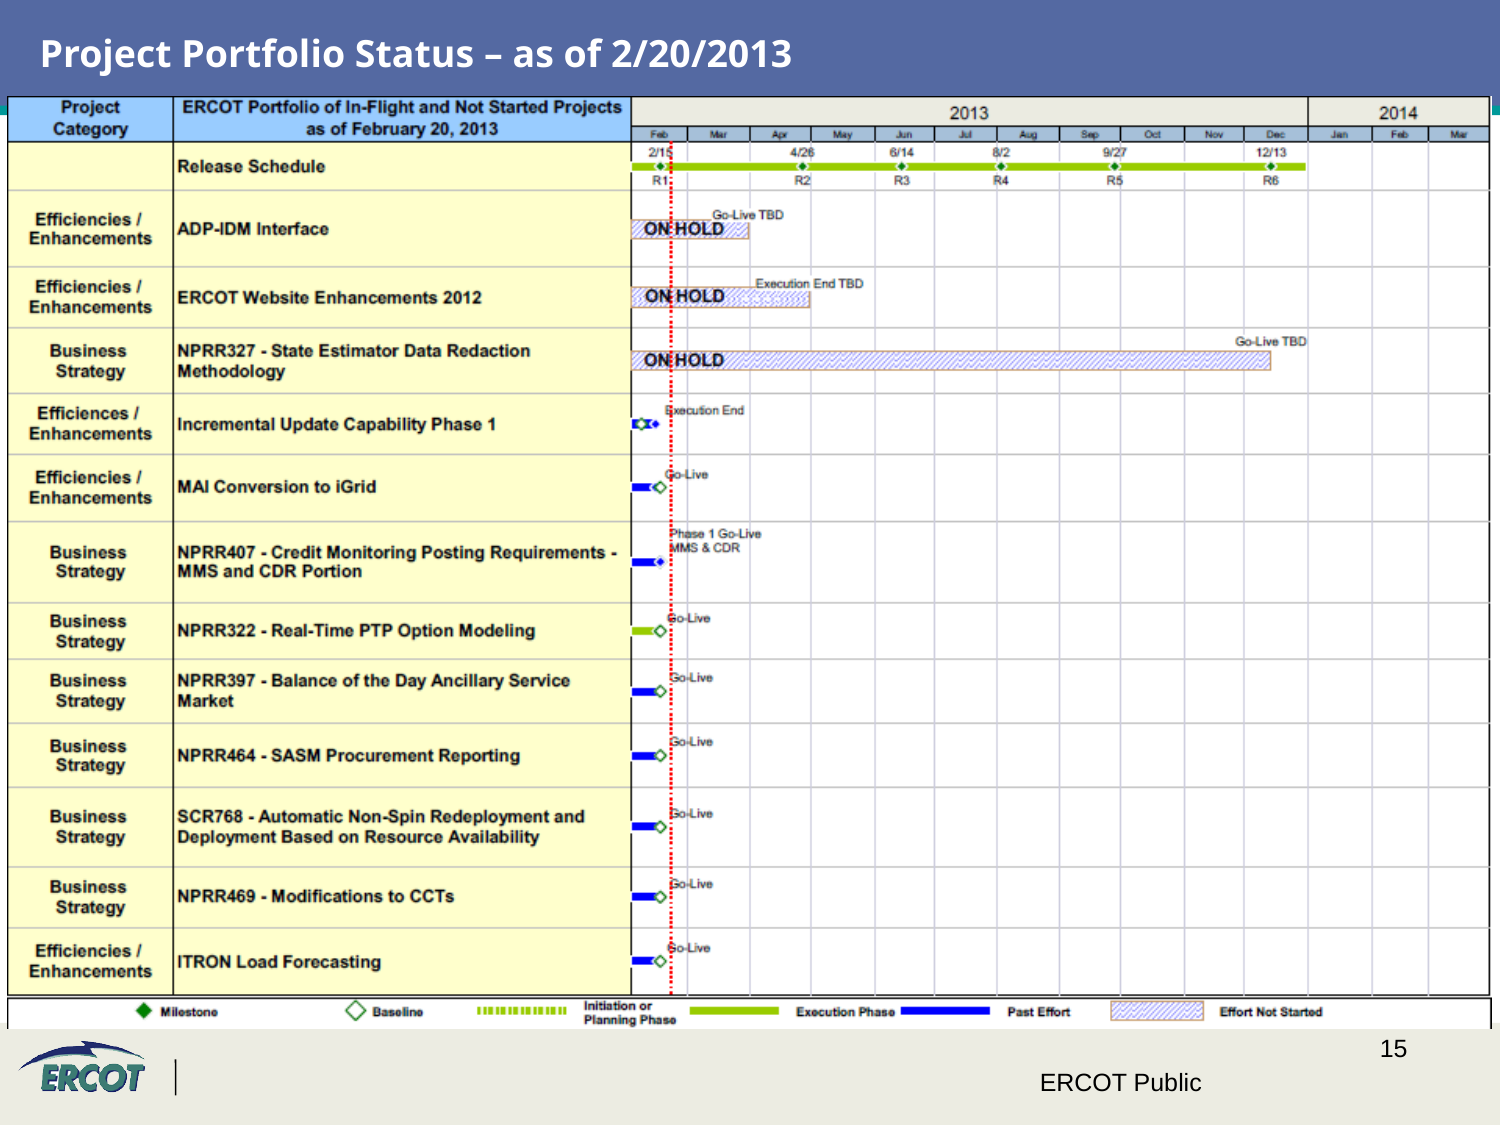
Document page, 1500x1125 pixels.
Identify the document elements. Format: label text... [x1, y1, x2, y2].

picture [7, 95, 1493, 1030]
picture [10, 1031, 151, 1111]
text_box Project Portfolio Status – as of 2/20/2013 [24, 30, 1163, 94]
footer ERCOT Public [1025, 1059, 1438, 1125]
